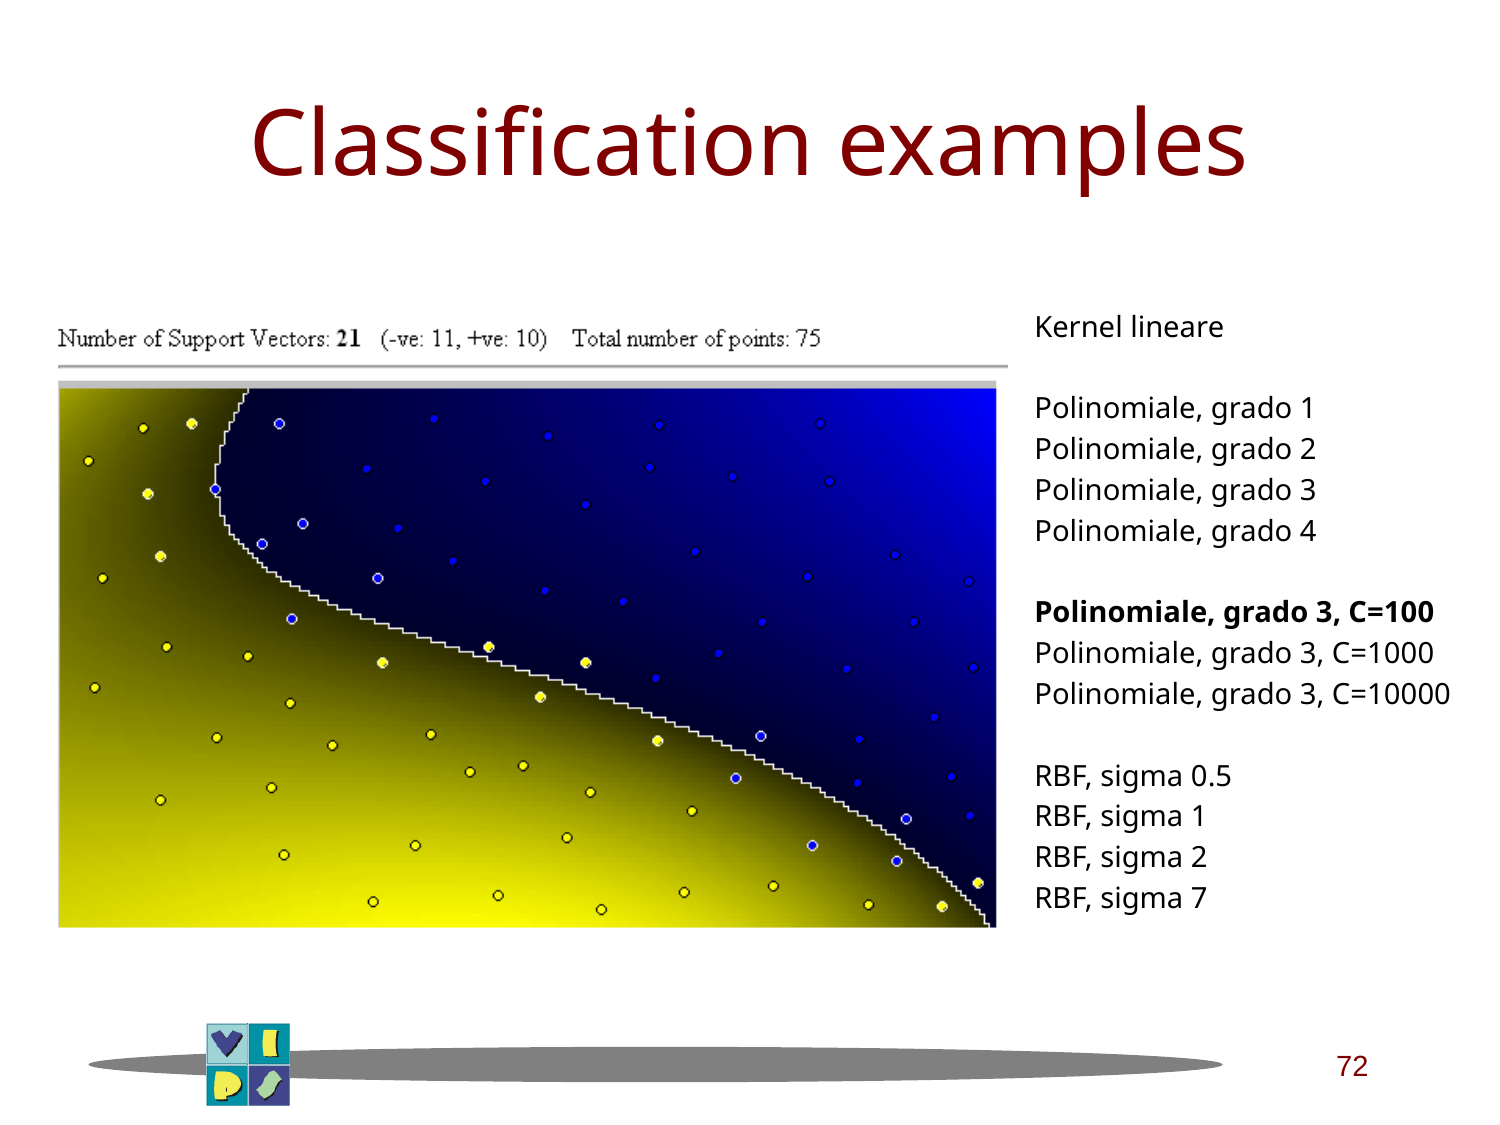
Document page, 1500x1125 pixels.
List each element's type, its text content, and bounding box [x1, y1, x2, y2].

title Classification examples [75, 45, 1425, 233]
slide_number 72 [1033, 1039, 1384, 1118]
picture [206, 1023, 290, 1106]
picture [46, 316, 1008, 938]
text_box Kernel lineare Polinomiale, grado 1 Polinomiale, grado 2 Polinomiale, grado 3 Polinomiale, grado 4 Polinomiale, grado 3, C=100 Polinomiale, grado 3, C=1000 Polinomiale, grado 3, C=10000 RBF, sigma 0.5 RBF, sigma 1 RBF, sigma 2 RBF, sigma 7 [1019, 300, 1500, 996]
